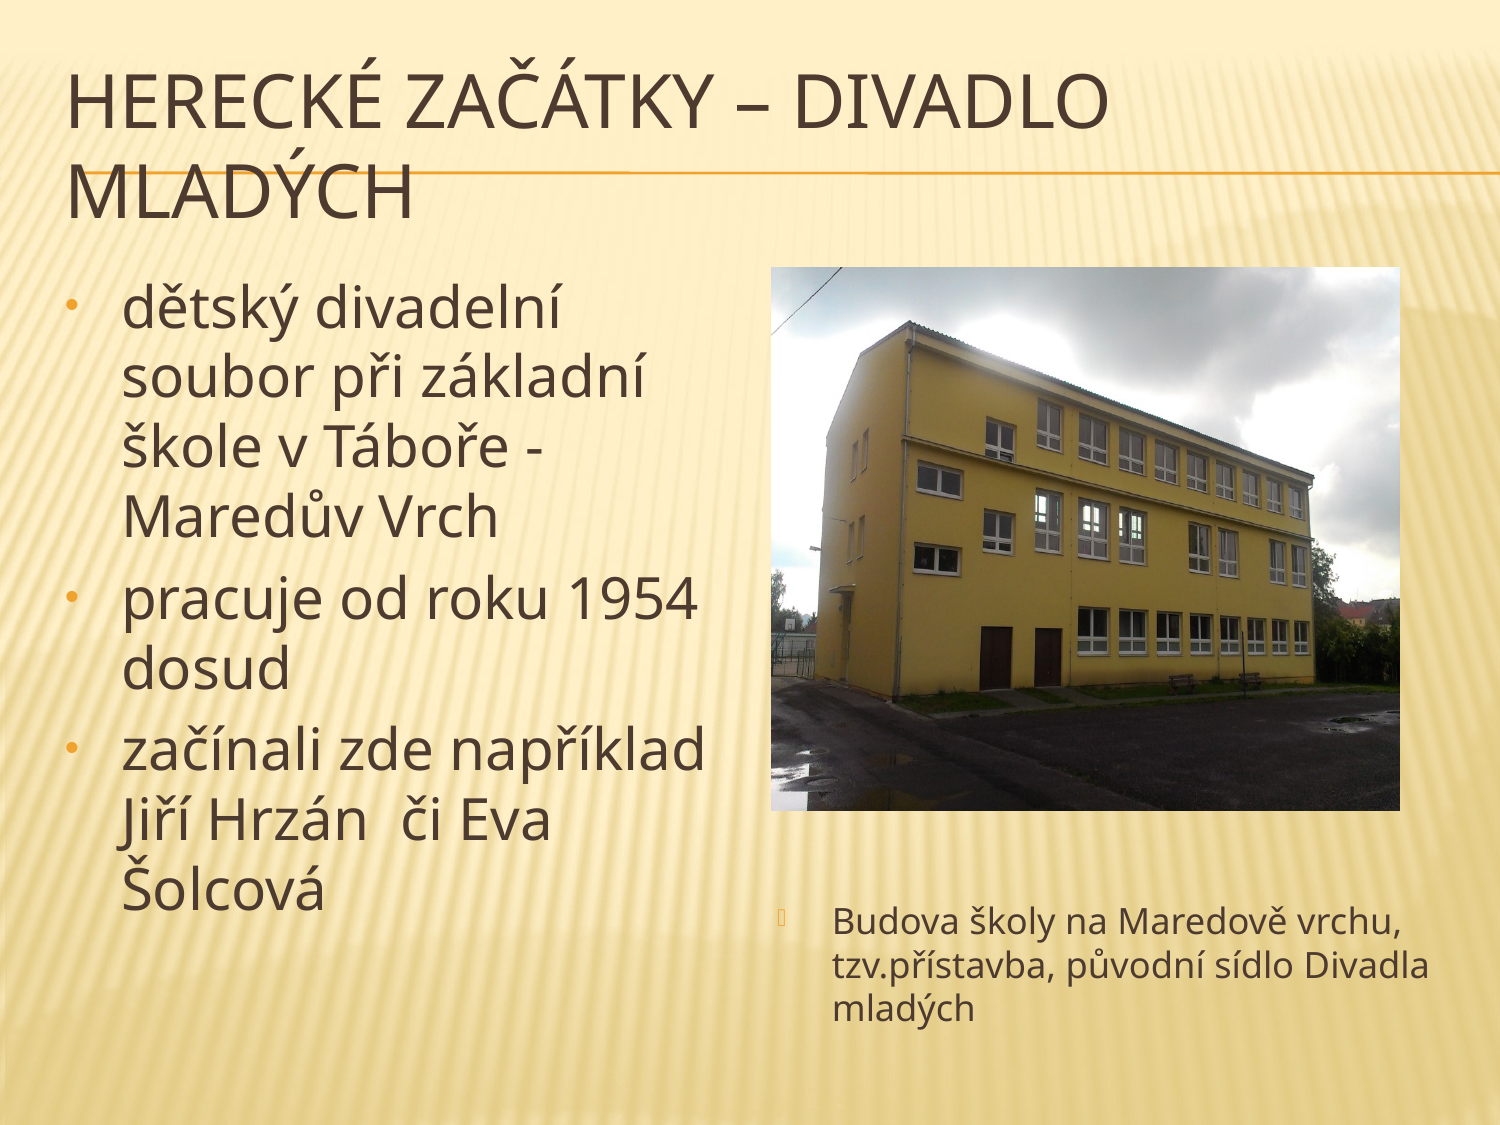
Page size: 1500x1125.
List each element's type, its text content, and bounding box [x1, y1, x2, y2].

title Herecké začátky – Divadlo mladých [49, 75, 1475, 213]
picture [771, 266, 1400, 811]
list dětský divadelní soubor při základní škole v Táboře - Maredův Vrch pracuje od roku 1954 dosud začínali zde například Jiří Hrzán či Eva Šolcová [50, 262, 738, 1038]
list Budova školy na Maredově vrchu, tzv.přístavba, původní sídlo Divadla mladých [762, 262, 1475, 1038]
